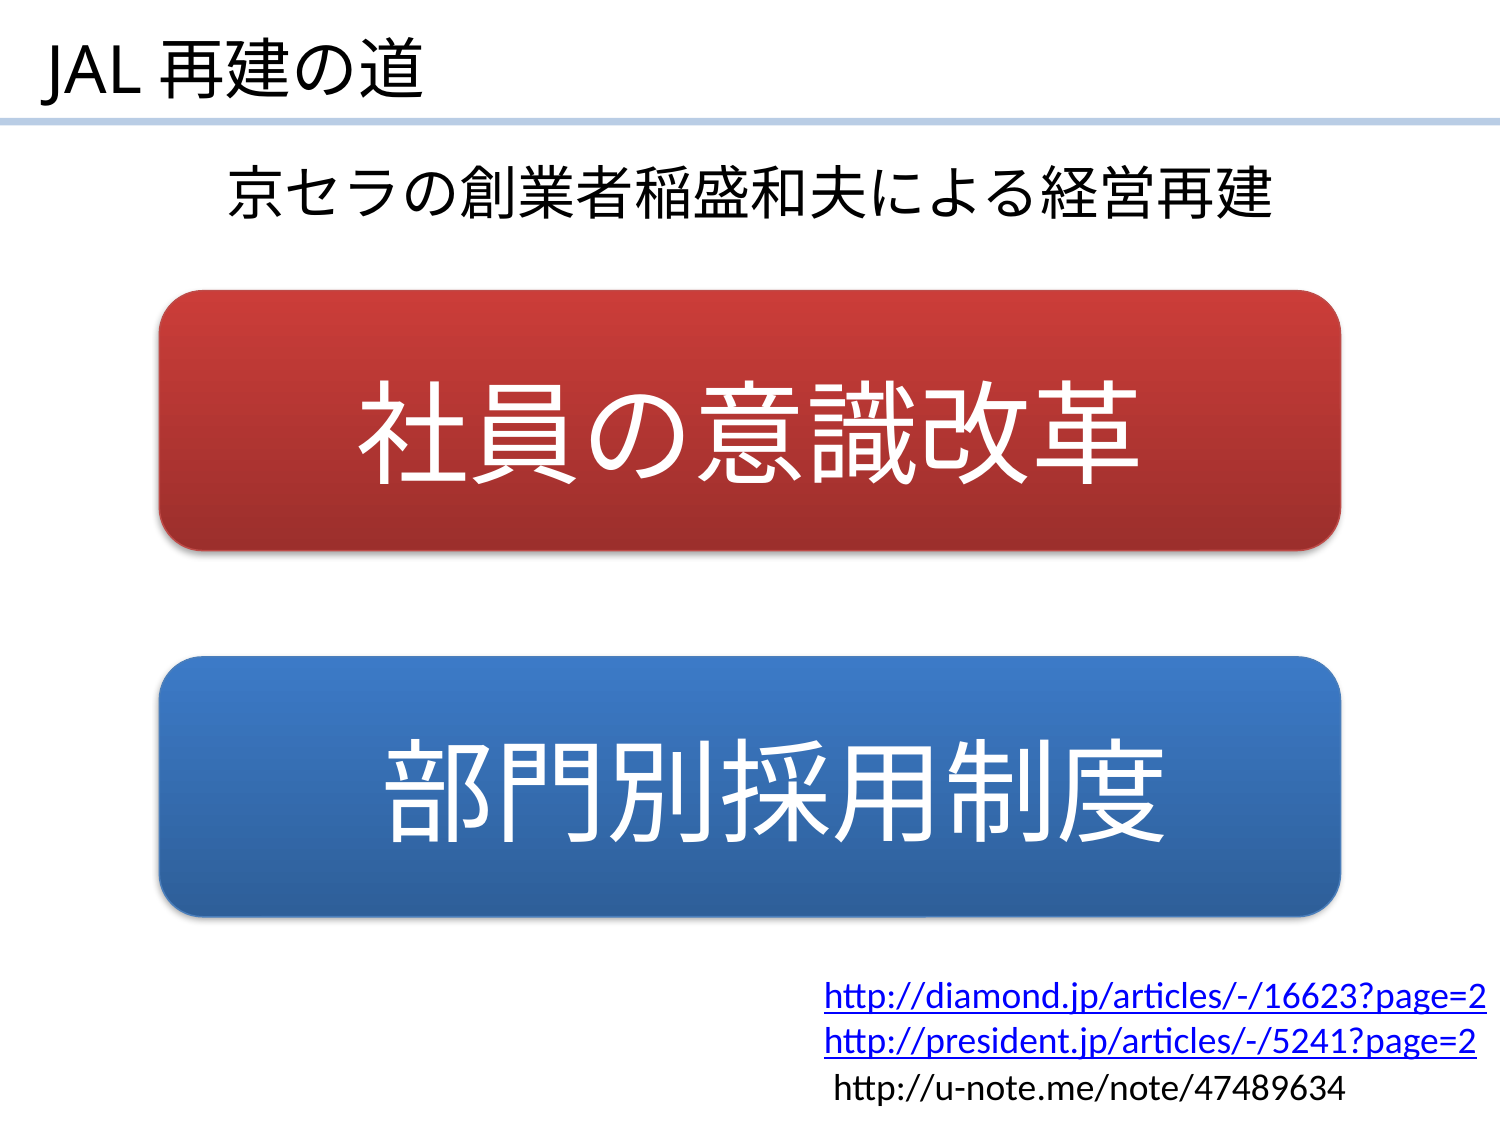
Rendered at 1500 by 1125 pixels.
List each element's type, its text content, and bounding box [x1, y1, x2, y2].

text_box JAL再建の道 [31, 19, 441, 114]
text_box [158, 289, 1342, 552]
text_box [159, 656, 1341, 917]
text_box [0, 116, 1500, 127]
text_box 京セラの創業者稲盛和夫による経営再建 [211, 149, 1289, 234]
text_box 社員の意識改革 [341, 355, 1159, 506]
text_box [808, 963, 1500, 1117]
